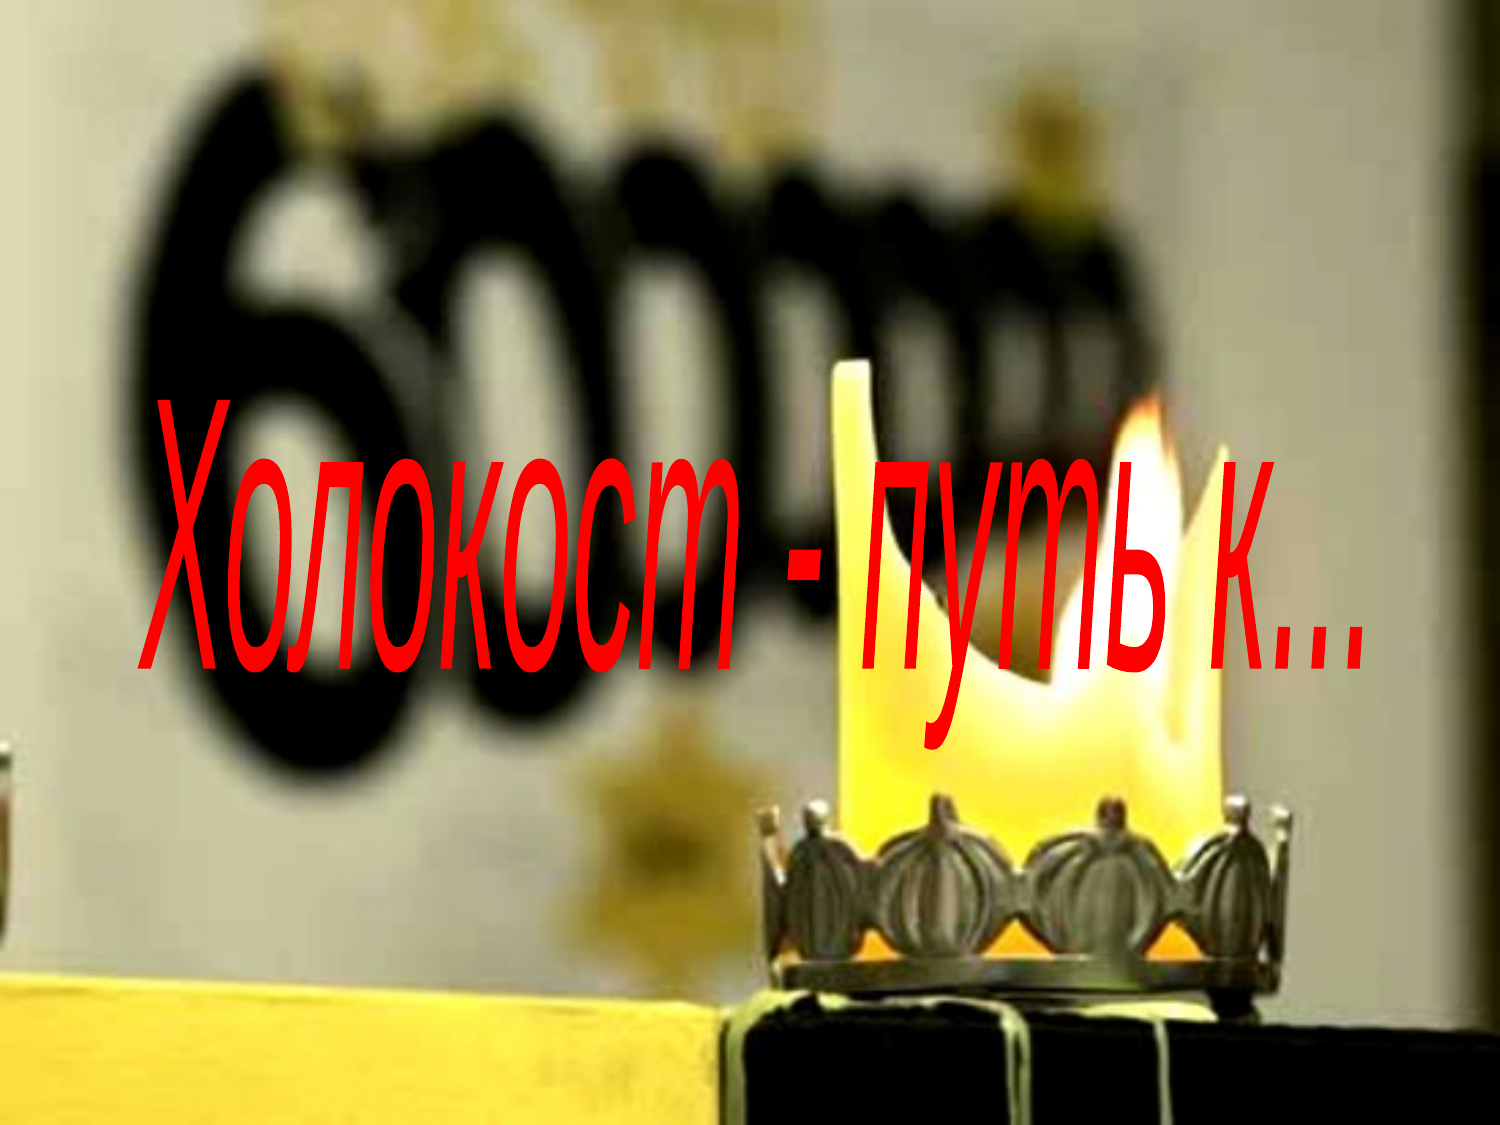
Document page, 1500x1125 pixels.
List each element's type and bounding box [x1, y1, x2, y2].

list [0, 0, 1500, 1125]
